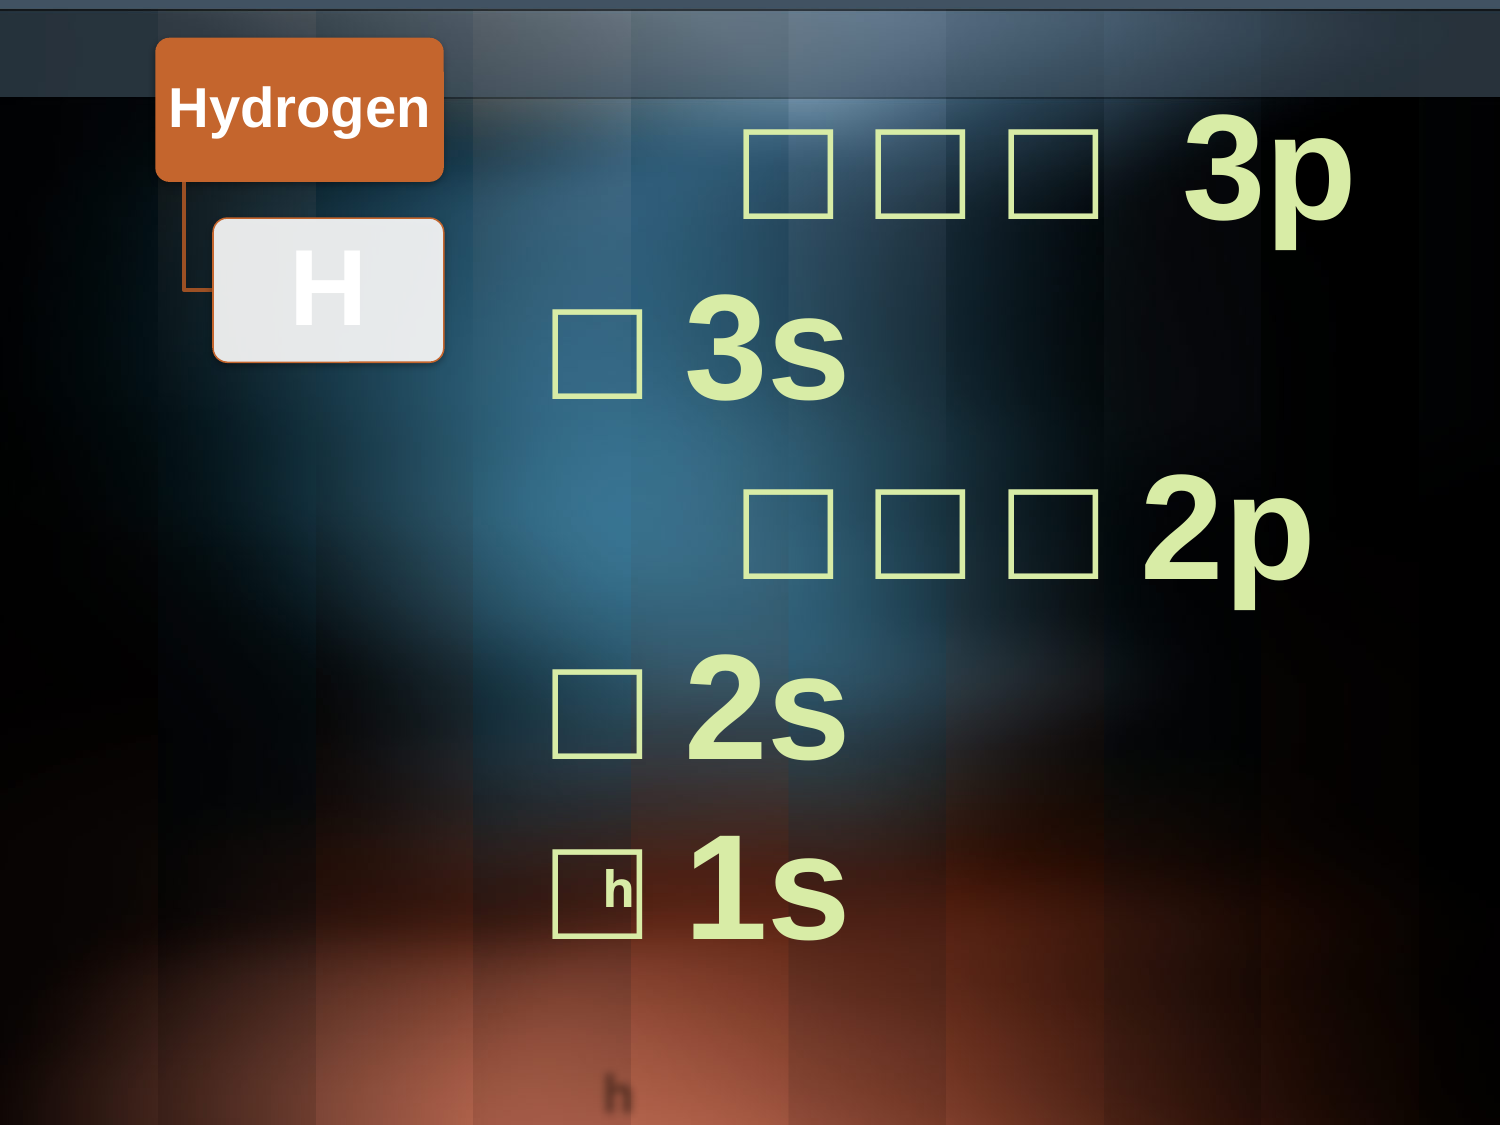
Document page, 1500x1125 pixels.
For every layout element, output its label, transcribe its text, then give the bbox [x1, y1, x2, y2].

text_box h [587, 849, 688, 925]
text_box □ □ □ 3p □ 3s □ □ □ 2p □ 2s □ 1s [537, 62, 1438, 978]
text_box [86, 37, 513, 363]
picture [0, 0, 1500, 1125]
